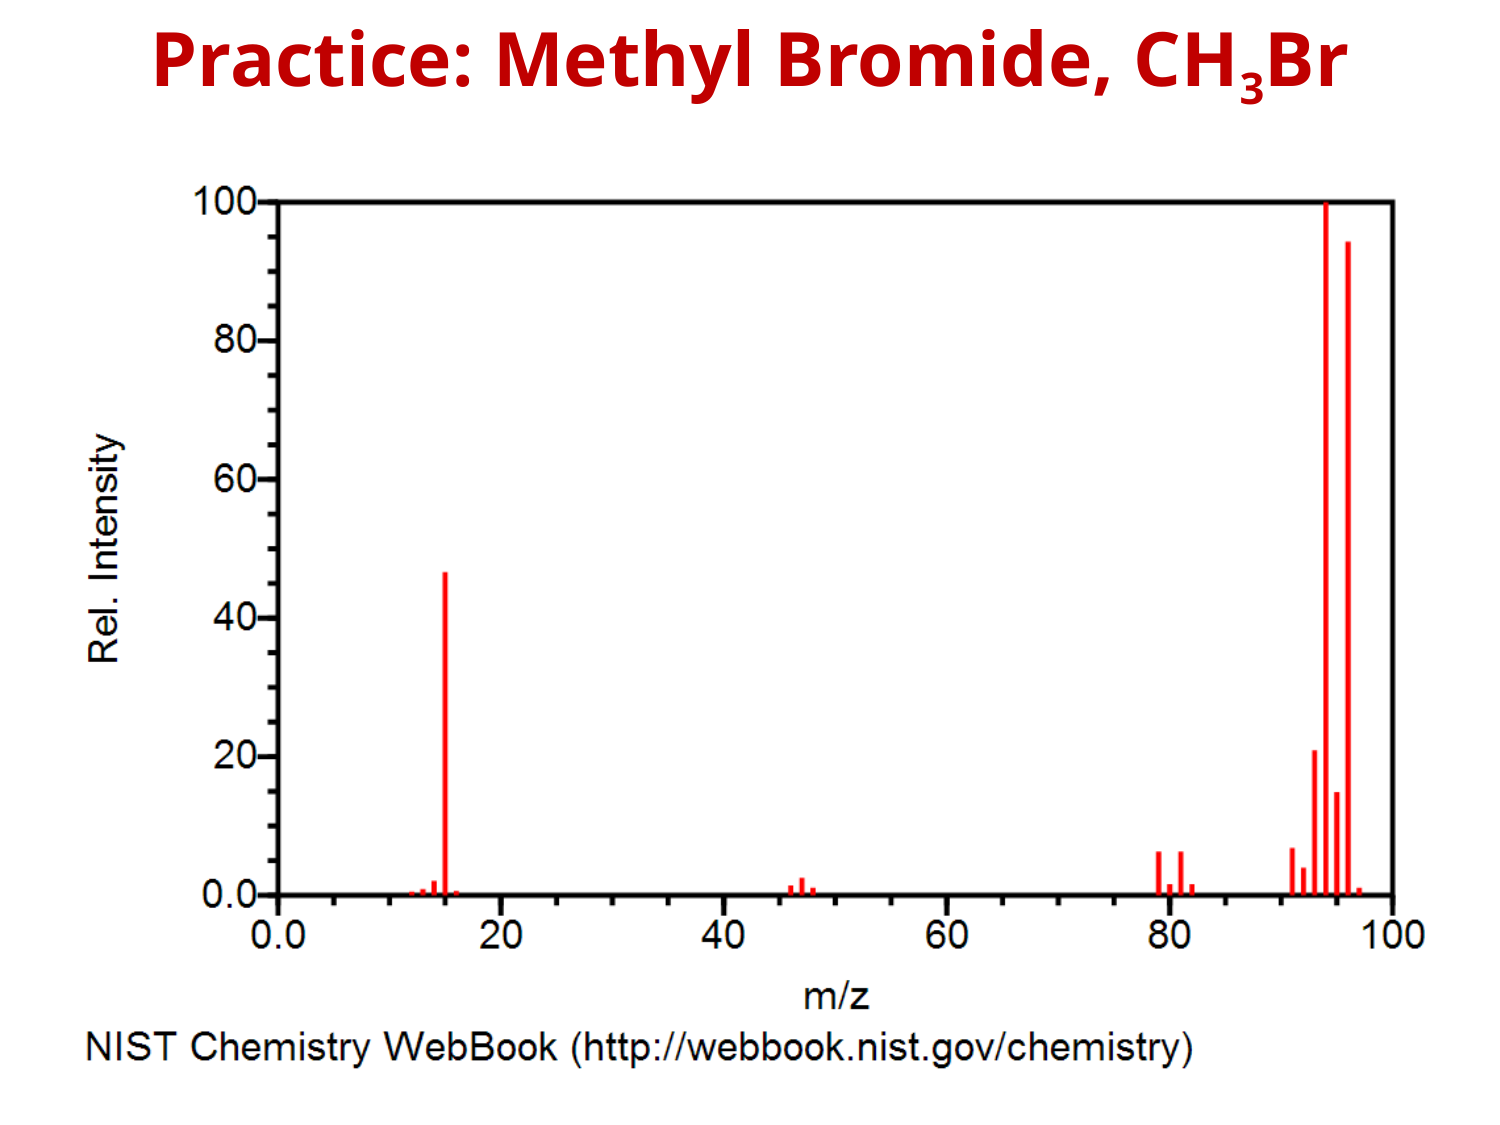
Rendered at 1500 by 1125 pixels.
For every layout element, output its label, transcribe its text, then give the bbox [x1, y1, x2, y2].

picture [62, 178, 1438, 1076]
title Practice: Methyl Bromide, CH3Br [37, 0, 1463, 125]
